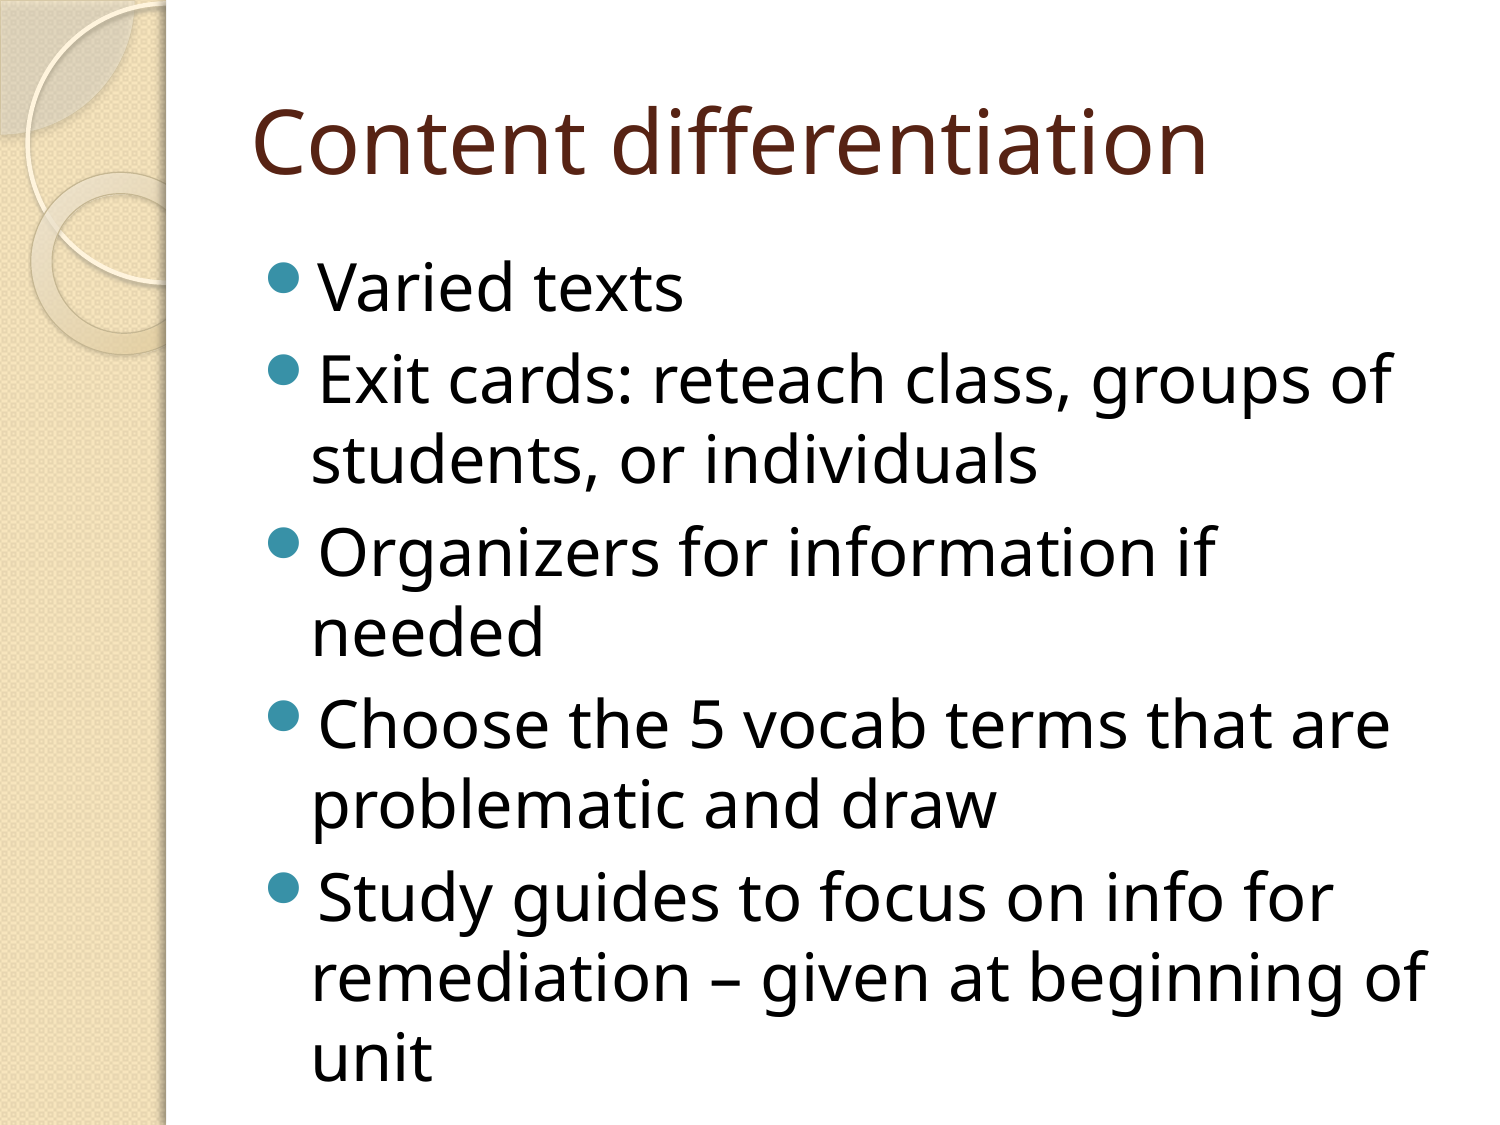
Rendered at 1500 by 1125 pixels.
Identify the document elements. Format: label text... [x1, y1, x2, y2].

list Varied texts Exit cards: reteach class, groups of students, or individuals Organizers for information if needed Choose the 5 vocab terms that are problematic and draw Study guides to focus on info for remediation – given at beginning of unit [235, 237, 1466, 1025]
title Content differentiation [235, 45, 1466, 233]
